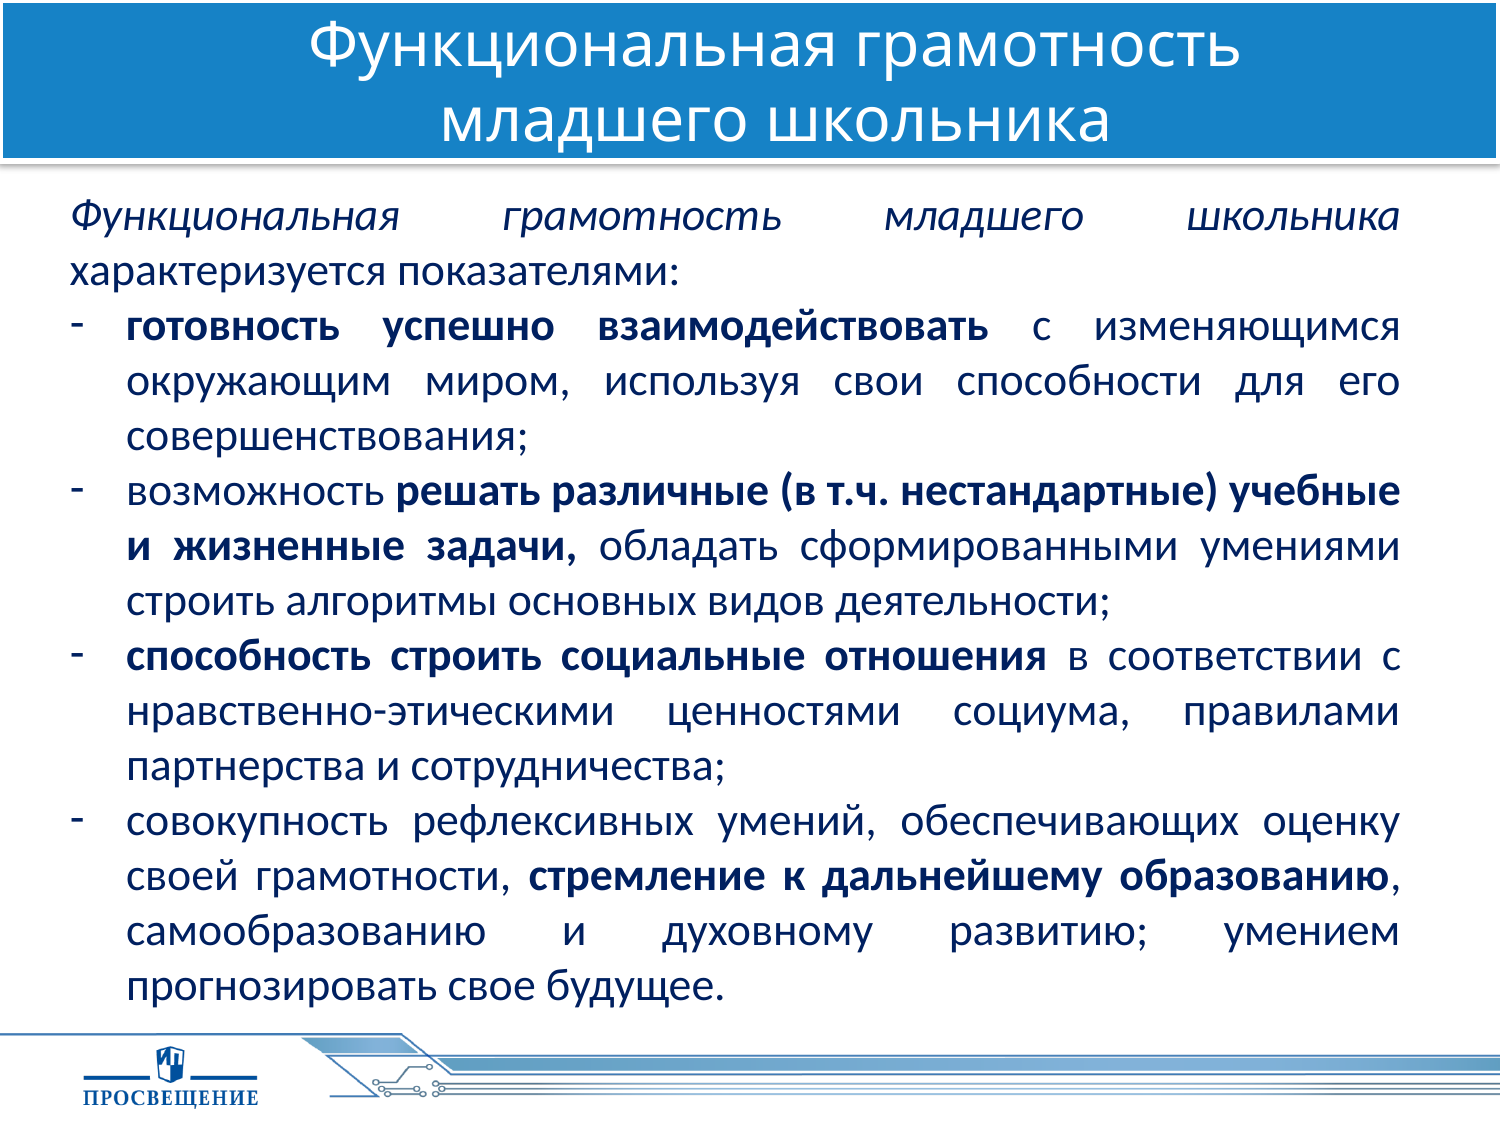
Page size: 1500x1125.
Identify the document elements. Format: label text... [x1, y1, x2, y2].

text_box Функциональная грамотность младшего школьника [152, 0, 1417, 162]
picture [0, 1033, 1500, 1109]
text_box Функциональная грамотность младшего школьника характеризуется показателями: готовность успешно взаимодействовать с изменяющимся окружающим миром, используя свои способности для его совершенствования; возможность решать различные (в т.ч. нестандартные) учебные и жизненные задачи, обладать сформированными умениями строить алгоритмы основных видов деятельности; способность строить социальные отношения в соответствии с нравственно-этическими ценностями социума, правилами партнерства и сотрудничества; совокупность рефлексивных умений, обеспечивающих оценку своей грамотности, стремление к дальнейшему образованию, самообразованию и духовному развитию; умением прогнозировать свое будущее. [54, 177, 1417, 1047]
text_box [211, 162, 1417, 177]
